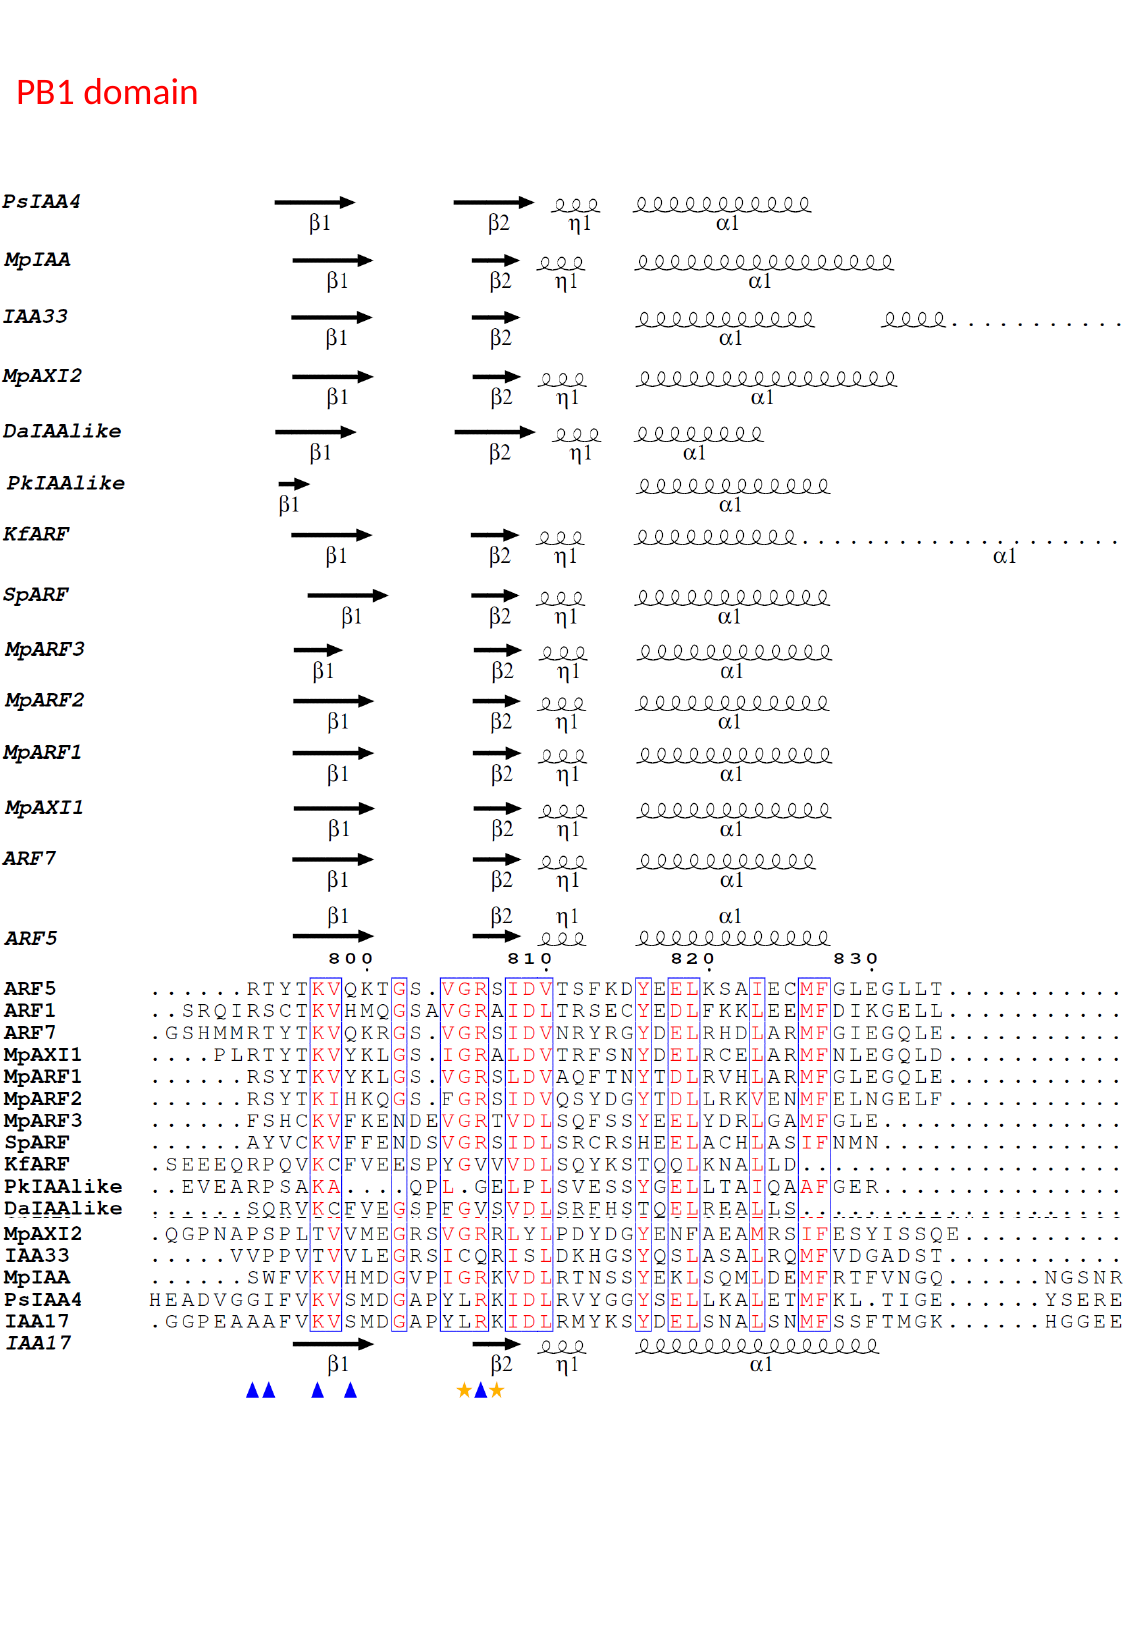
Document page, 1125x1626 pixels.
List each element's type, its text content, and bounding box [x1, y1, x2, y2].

picture [0, 366, 1125, 412]
picture [0, 524, 1125, 572]
picture [0, 306, 1125, 352]
picture [0, 473, 1125, 518]
text_box PB1 domain [1, 59, 214, 120]
picture [0, 249, 1125, 293]
picture [0, 742, 1125, 787]
picture [0, 191, 1125, 238]
picture [0, 421, 1125, 466]
picture [0, 798, 1125, 844]
picture [0, 847, 1125, 894]
picture [0, 639, 1125, 686]
picture [0, 899, 1125, 1404]
picture [0, 585, 1125, 632]
picture [0, 690, 1125, 735]
